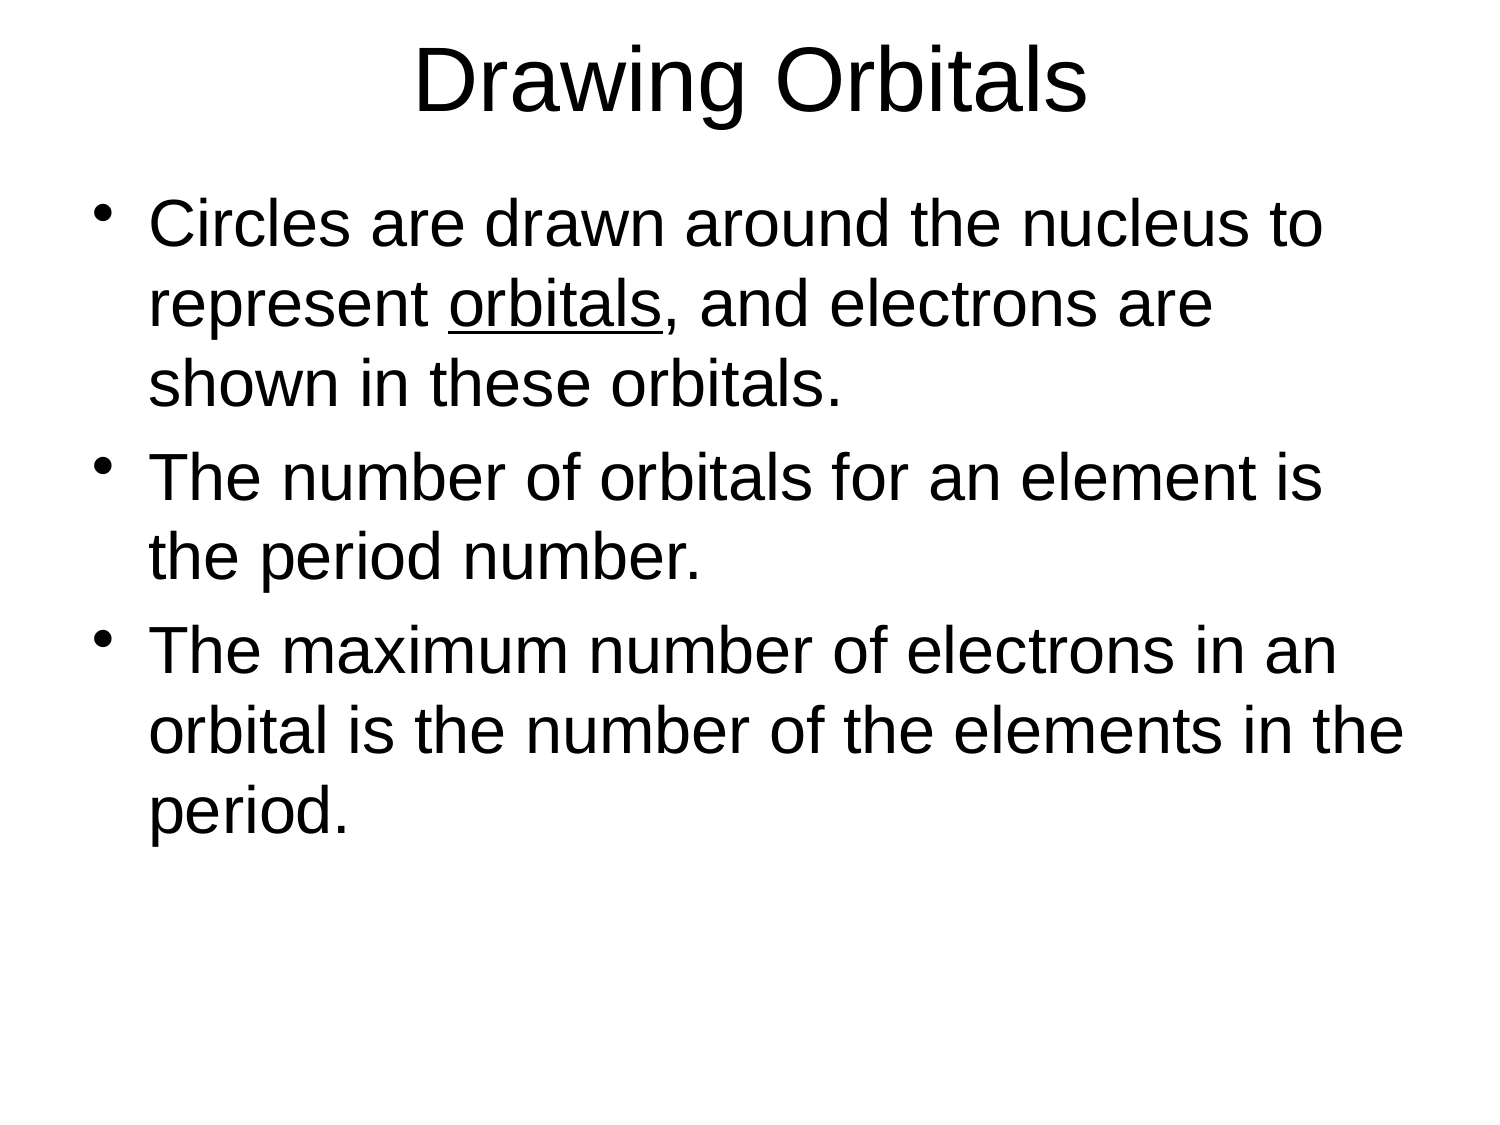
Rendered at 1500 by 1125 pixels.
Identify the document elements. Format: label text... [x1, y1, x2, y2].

title Drawing Orbitals [76, 0, 1428, 150]
list Circles are drawn around the nucleus to represent orbitals, and electrons are shown in these orbitals. The number of orbitals for an element is the period number. The maximum number of electrons in an orbital is the number of the elements in the period. [76, 172, 1428, 1036]
